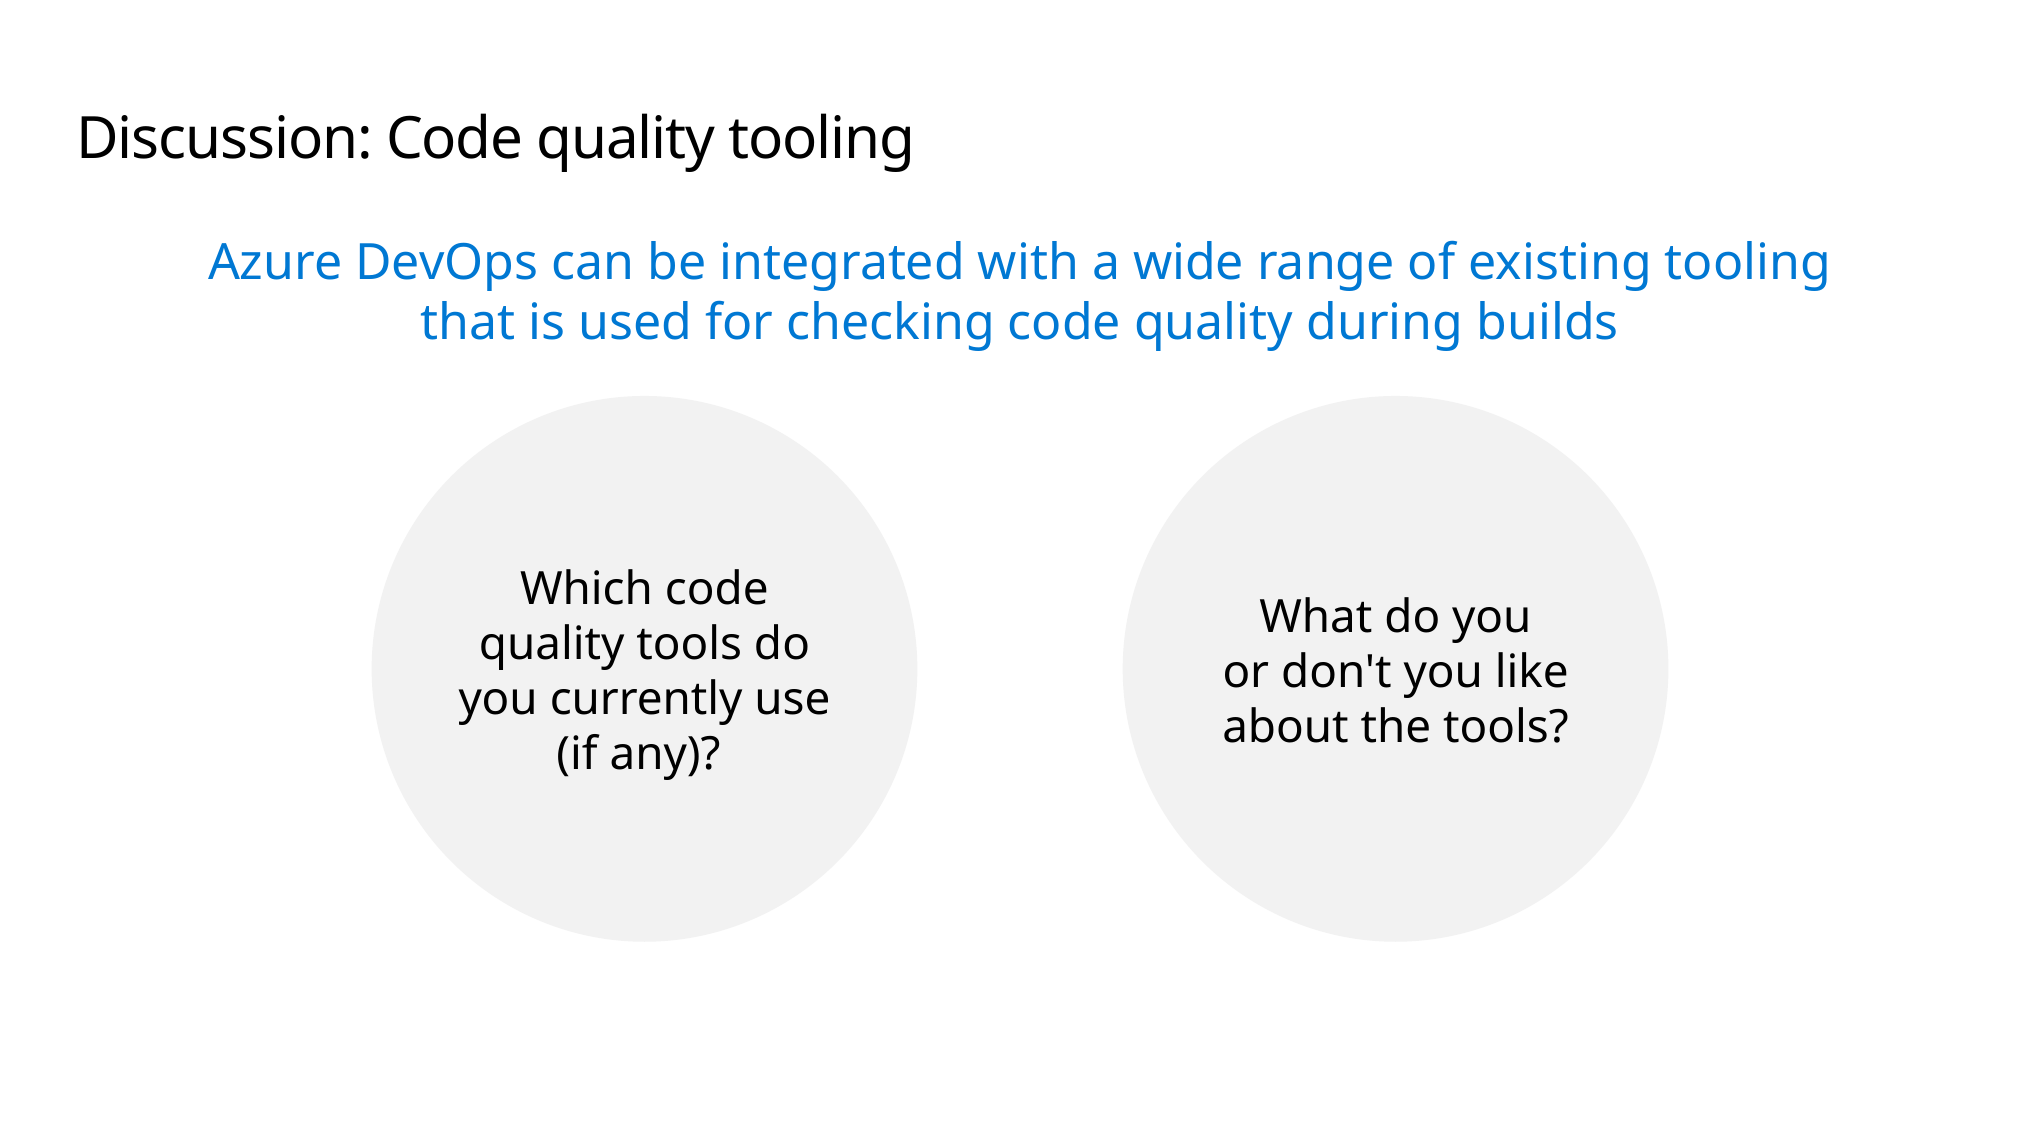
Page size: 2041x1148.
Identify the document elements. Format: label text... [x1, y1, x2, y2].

text_box Azure DevOps can be integrated with a wide range of existing tooling that is used for checking code quality during builds [68, 228, 1972, 350]
text_box What do you or don't you like about the tools? [1121, 395, 1670, 943]
text_box Which code quality tools do you currently use (if any)? [370, 395, 919, 943]
title Discussion: Code quality tooling [76, 103, 1969, 172]
